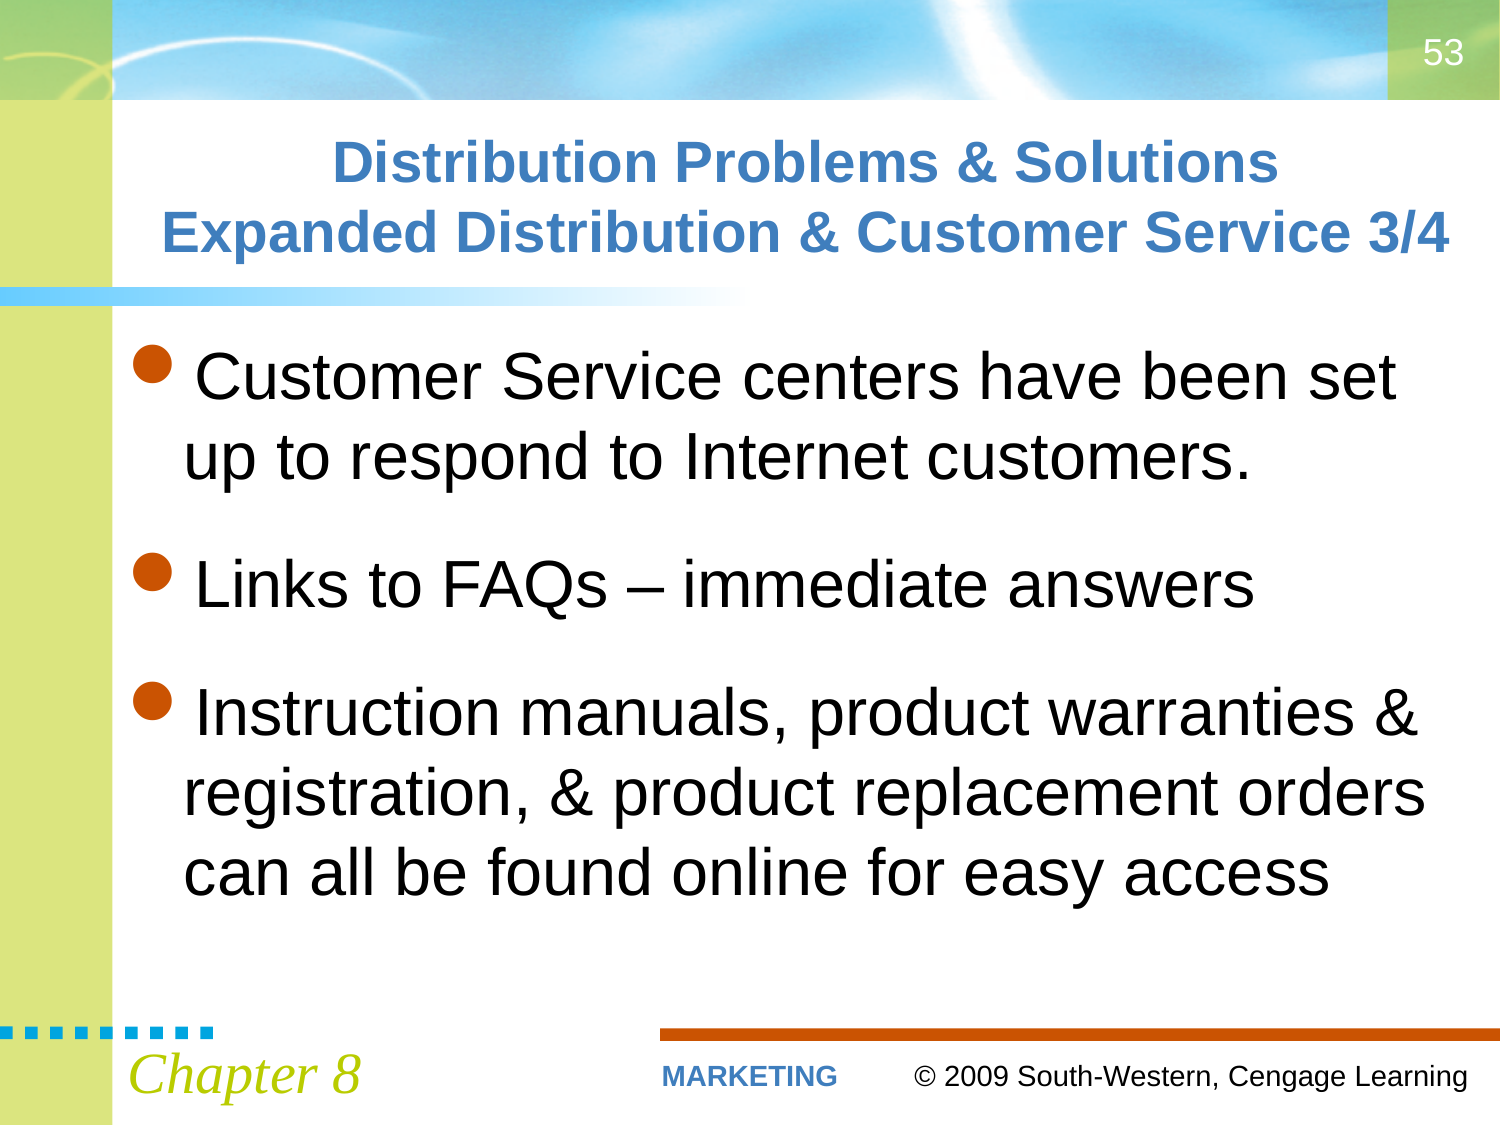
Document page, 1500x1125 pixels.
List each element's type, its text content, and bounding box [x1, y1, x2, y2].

footer Chapter 8 [112, 1012, 638, 1113]
title Distribution Problems & Solutions Expanded Distribution & Customer Service 3/4 [112, 99, 1500, 288]
list Customer Service centers have been set up to respond to Internet customers. Links to FAQs – immediate answers Instruction manuals, product warranties & registration, & product replacement orders can all be found online for easy access [112, 324, 1463, 1001]
slide_number 53 [1387, 0, 1500, 99]
